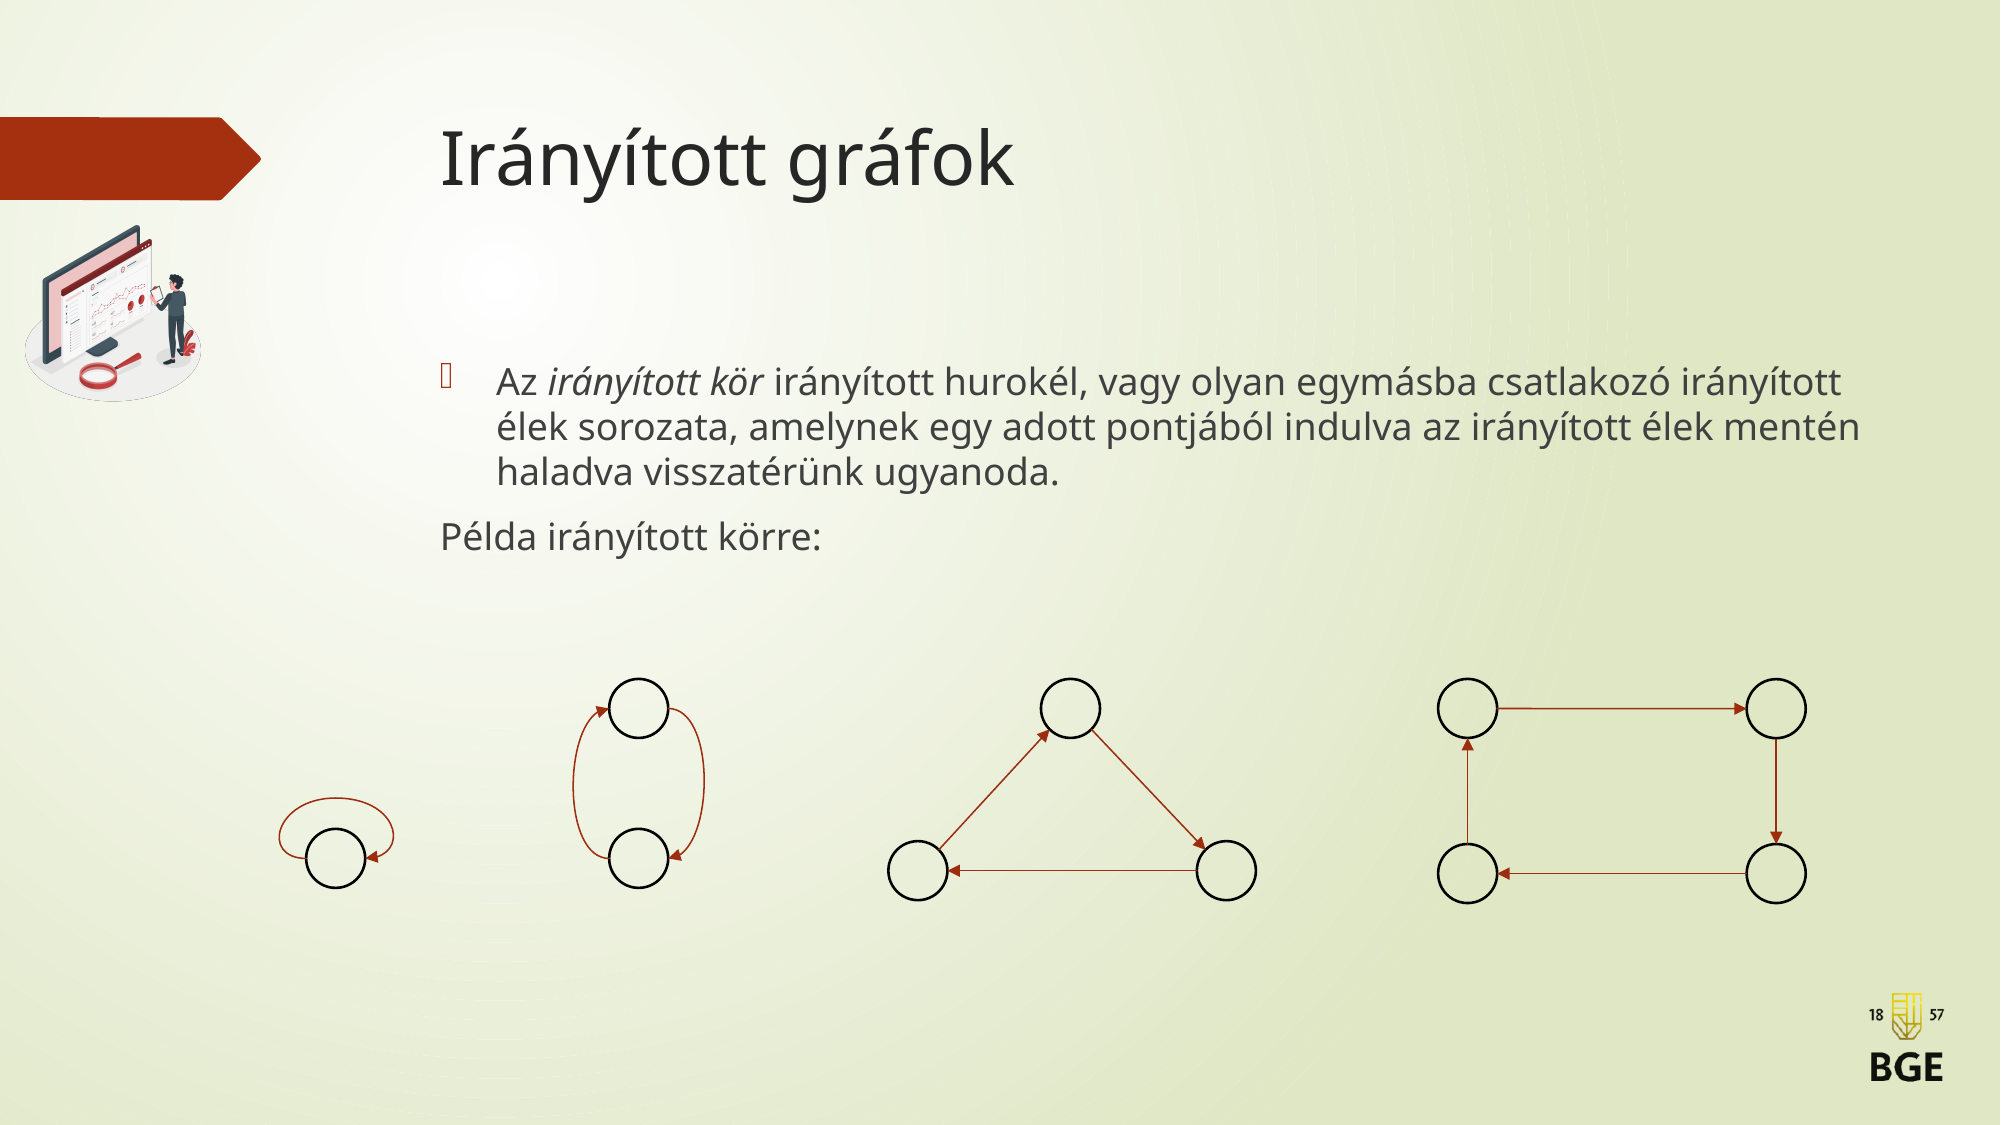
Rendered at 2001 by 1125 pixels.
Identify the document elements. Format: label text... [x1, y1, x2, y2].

text_box [1436, 842, 1499, 905]
text_box [887, 839, 949, 902]
text_box [1436, 677, 1499, 740]
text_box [608, 708, 612, 859]
picture [1853, 984, 1958, 1090]
text_box [1039, 677, 1102, 740]
text_box [1745, 677, 1808, 740]
text_box [306, 867, 366, 890]
text_box [607, 677, 670, 740]
picture [17, 217, 208, 408]
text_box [1091, 729, 1206, 850]
text_box [304, 827, 367, 858]
title Irányított gráfok [425, 102, 1888, 313]
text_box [938, 729, 1050, 850]
text_box [608, 827, 669, 890]
list Az irányított kör irányított hurokél, vagy olyan egymásba csatlakozó irányított élek sorozata, amelynek egy adott pontjából indulva az irányított élek mentén haladva visszatérünk ugyanoda. Példa irányított körre: [424, 350, 1888, 628]
text_box [306, 861, 364, 867]
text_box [665, 842, 670, 862]
text_box [1195, 839, 1258, 902]
text_box [1745, 842, 1808, 905]
